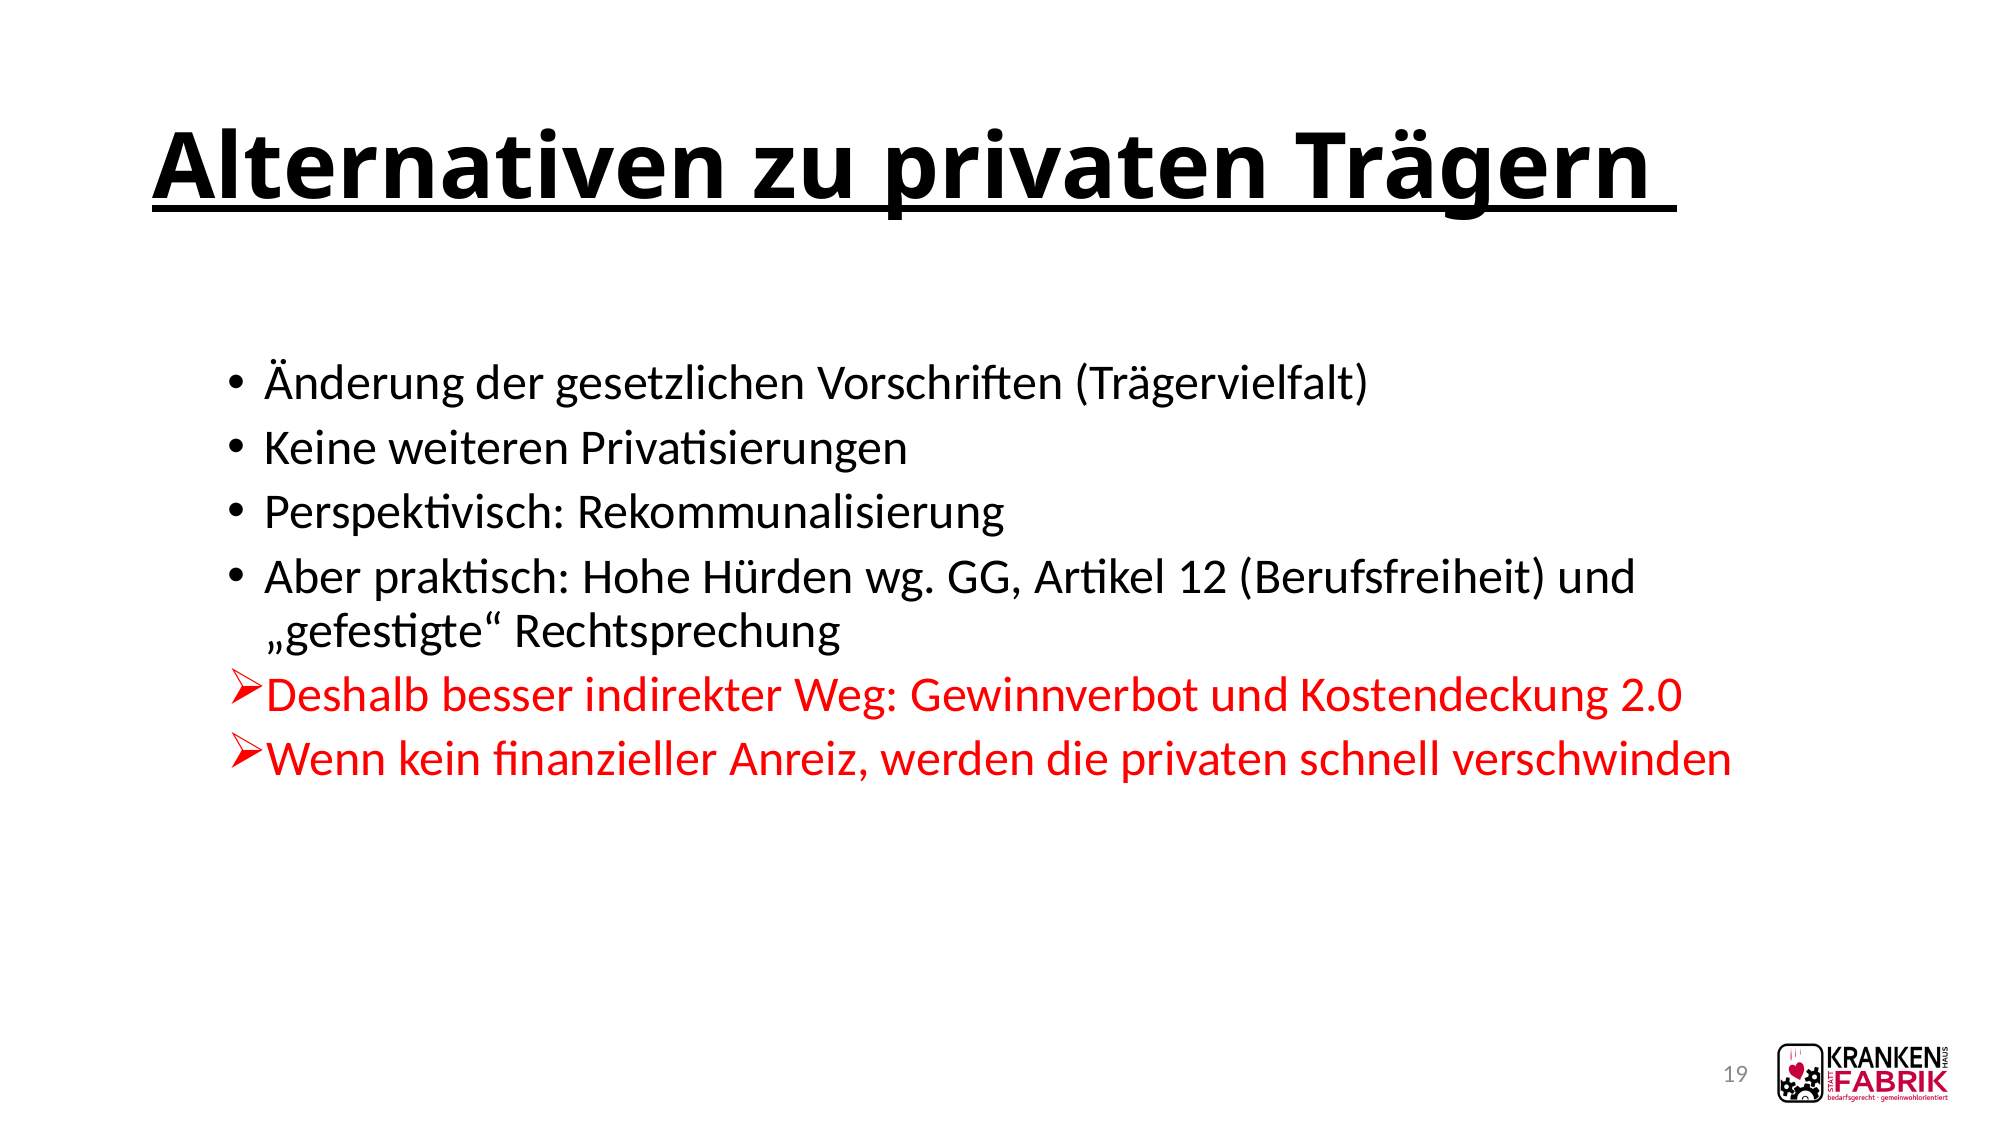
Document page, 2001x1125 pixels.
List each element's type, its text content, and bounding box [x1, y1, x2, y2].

title Alternativen zu privaten Trägern [137, 59, 1863, 204]
slide_number 19 [1389, 1042, 1763, 1103]
picture [1763, 1029, 1962, 1117]
list Änderung der gesetzlichen Vorschriften (Trägervielfalt) Keine weiteren Privatisierungen Perspektivisch: Rekommunalisierung Aber praktisch: Hohe Hürden wg. GG, Artikel 12 (Berufsfreiheit) und „gefestigte“ Rechtsprechung Deshalb besser indirekter Weg: Gewinnverbot und Kostendeckung 2.0 Wenn kein finanzieller Anreiz, werden die privaten schnell verschwinden [137, 204, 1863, 919]
